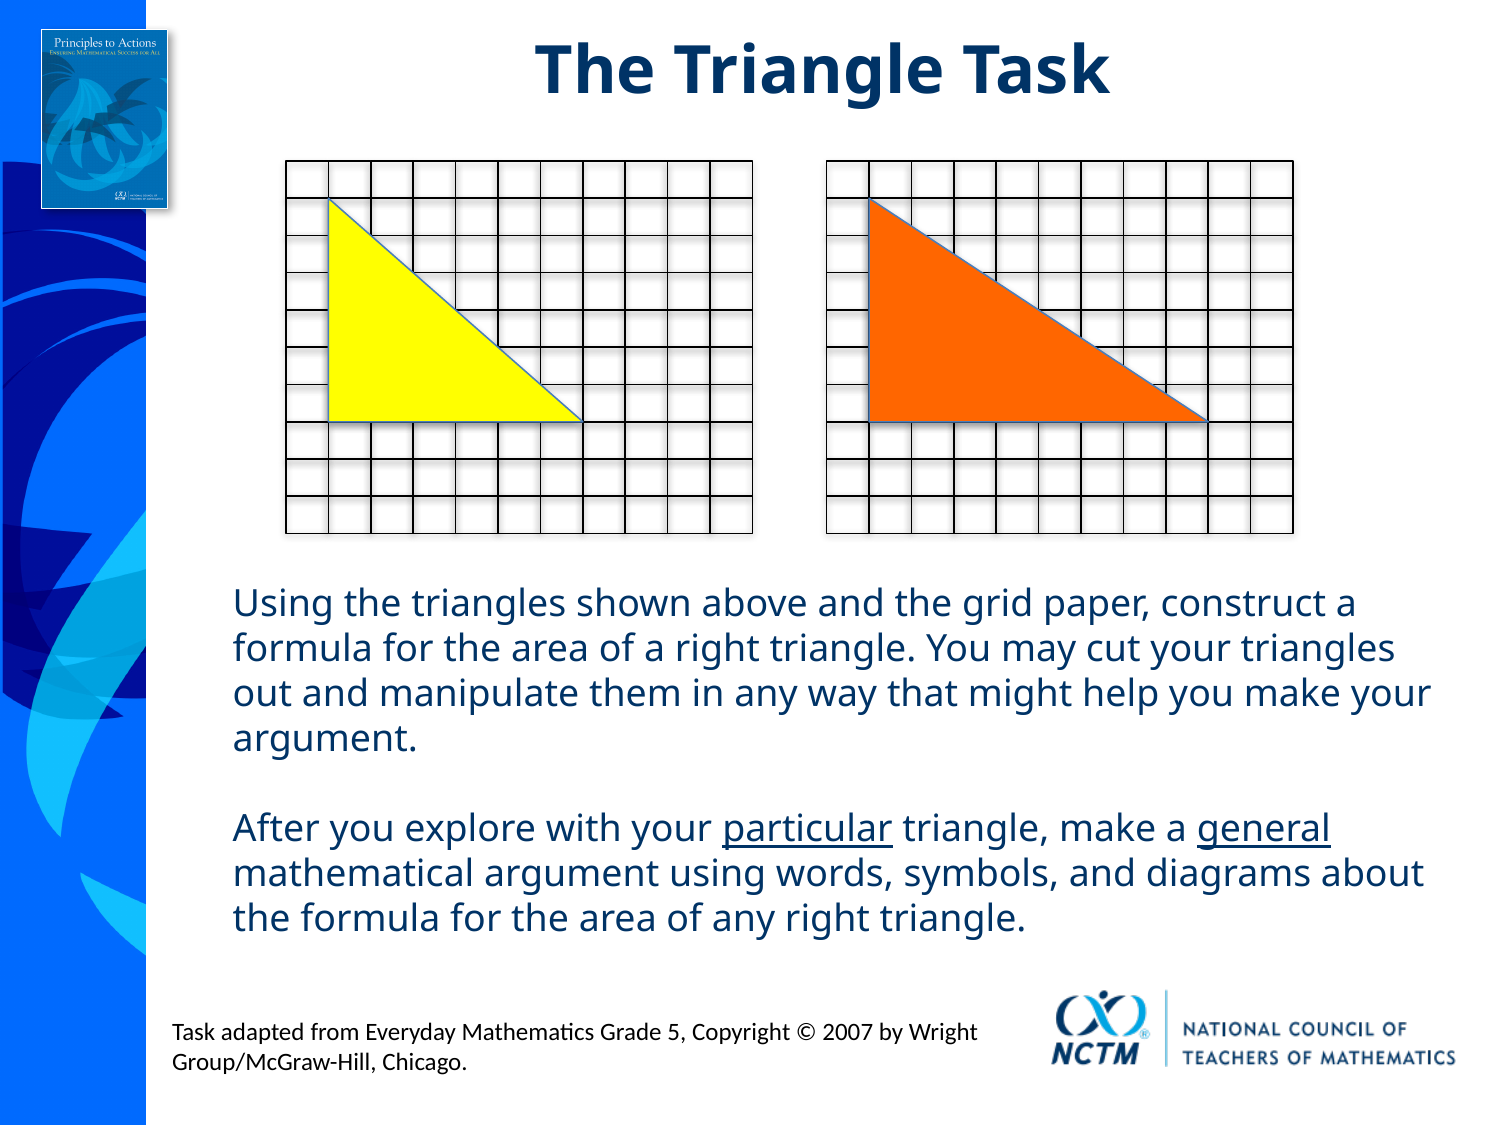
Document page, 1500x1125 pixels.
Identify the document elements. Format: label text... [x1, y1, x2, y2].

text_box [826, 160, 1294, 534]
picture [0, 0, 168, 1125]
text_box Using the triangles shown above and the grid paper, construct a formula for the area of a right triangle. You may cut your triangles out and manipulate them in any way that might help you make your argument. After you explore with your particular triangle, make a general mathematical argument using words, symbols, and diagrams about the formula for the area of any right triangle. [217, 571, 1458, 1008]
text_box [285, 160, 753, 534]
text_box Task adapted from Everyday Mathematics Grade 5, Copyright © 2007 by Wright Group/McGraw-Hill, Chicago. [157, 1008, 1029, 1083]
picture [1034, 969, 1474, 1085]
text_box The Triangle Task [150, 0, 1500, 161]
